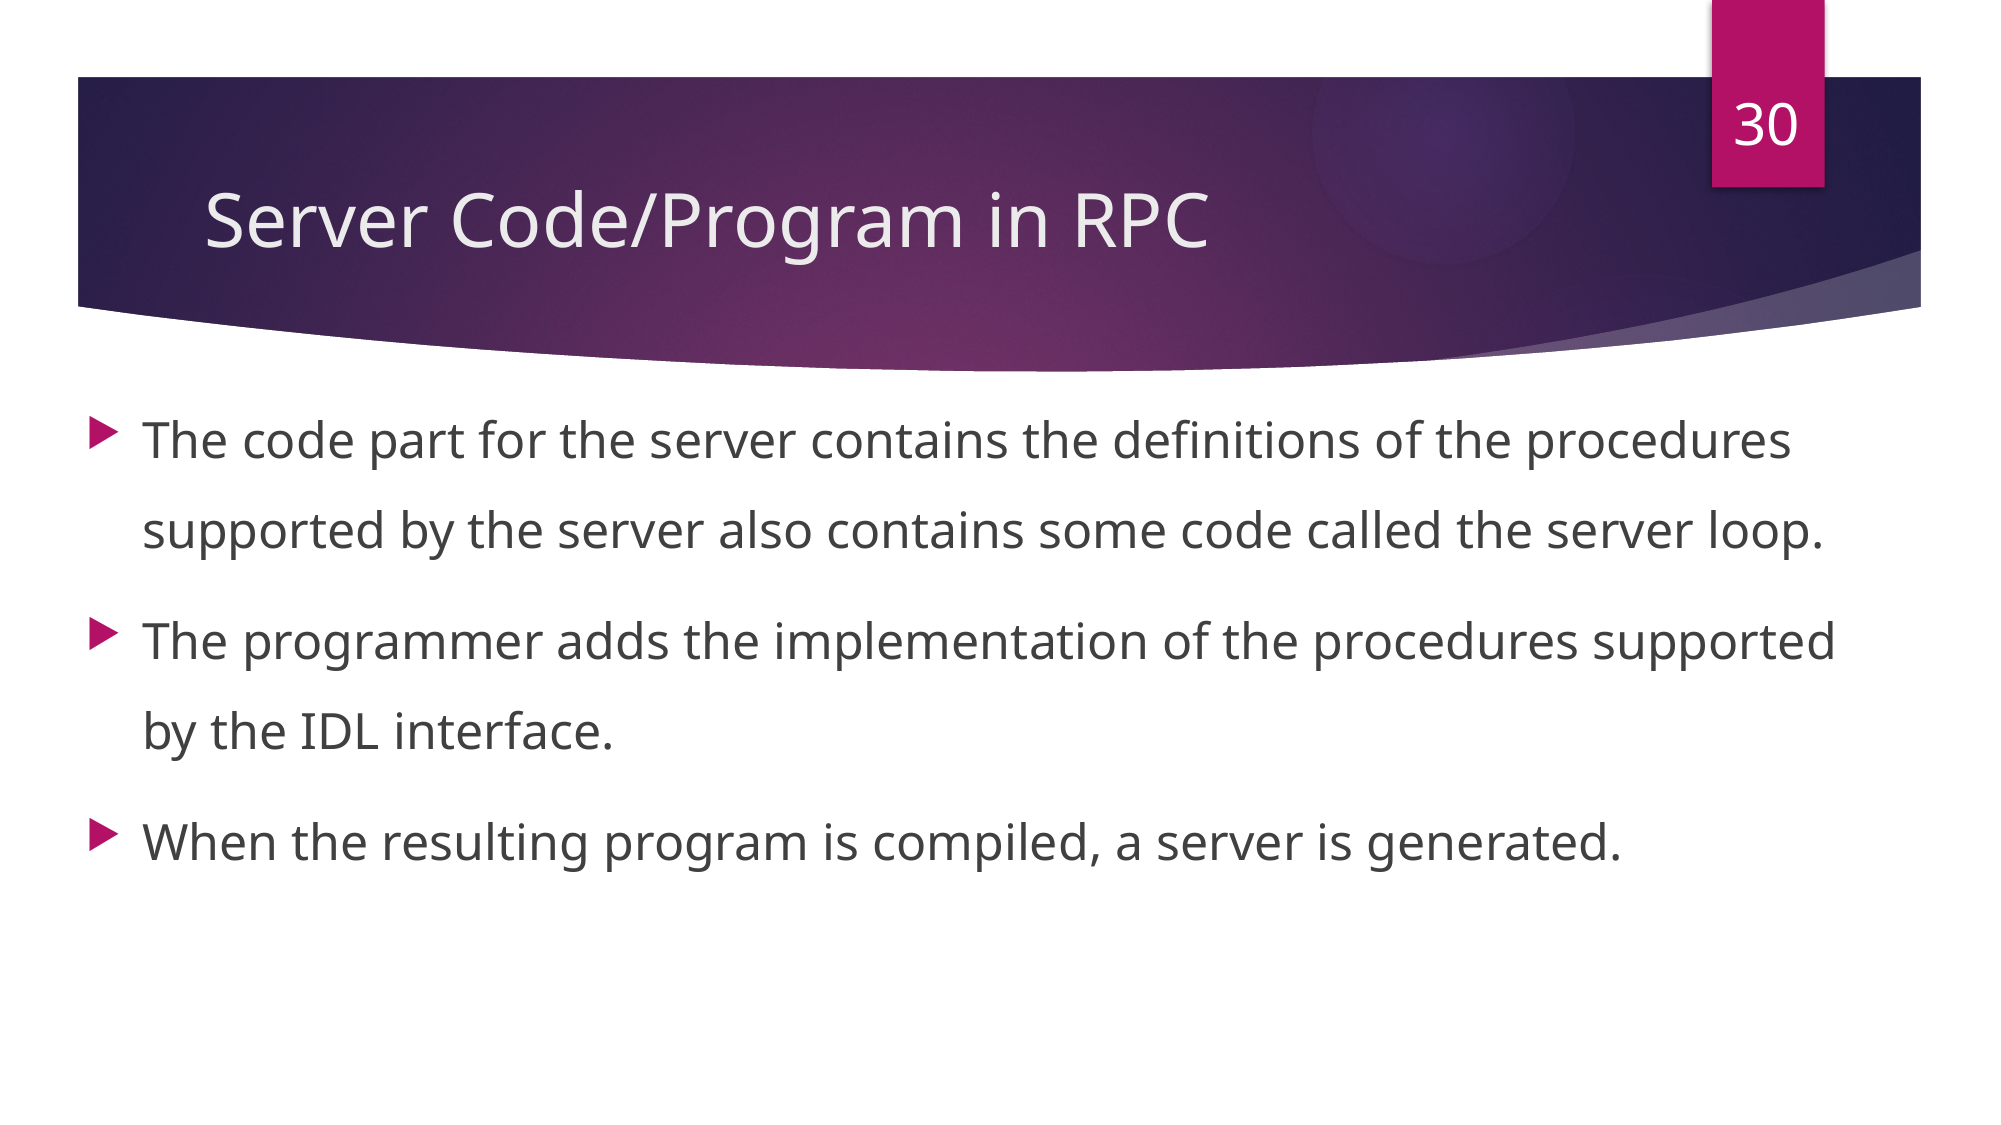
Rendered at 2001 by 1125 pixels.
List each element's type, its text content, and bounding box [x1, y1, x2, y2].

title Server Code/Program in RPC [189, 159, 1627, 276]
list The code part for the server contains the definitions of the procedures supported by the server also contains some code called the server loop. The programmer adds the implementation of the procedures supported by the IDL interface. When the resulting program is compiled, a server is generated. [70, 370, 1905, 1069]
slide_number 30 [1698, 48, 1836, 175]
